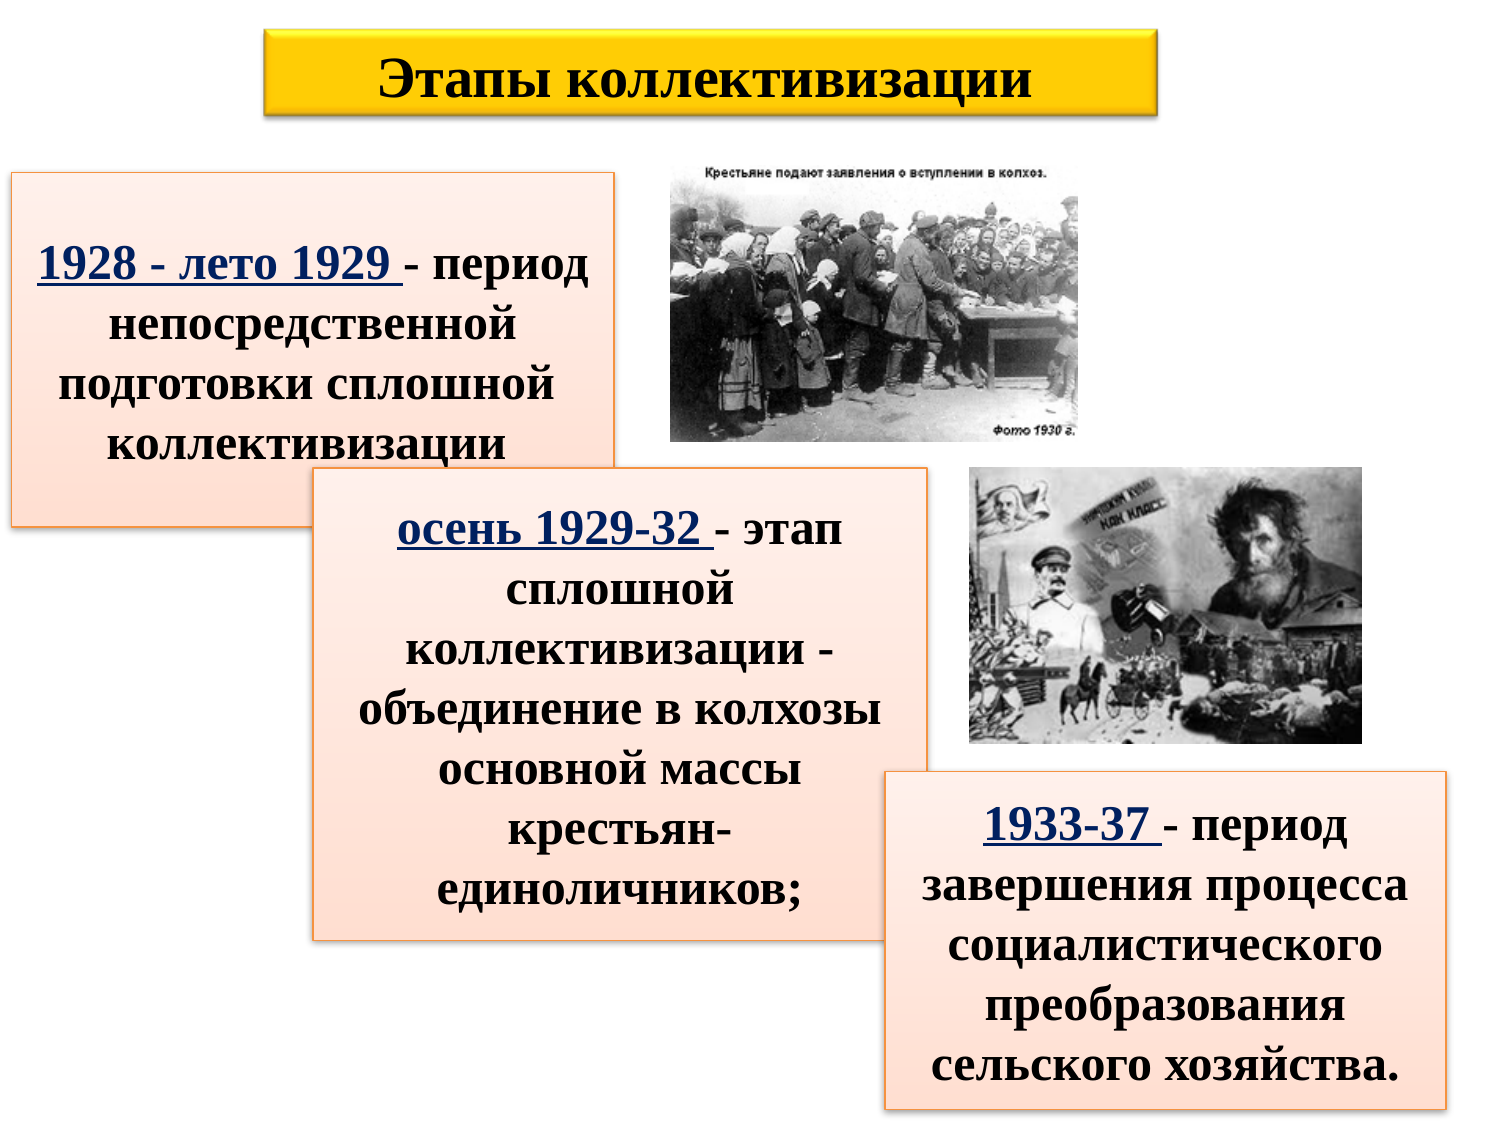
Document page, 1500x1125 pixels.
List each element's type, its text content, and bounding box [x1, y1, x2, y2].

text_box 1928 - лето 1929 - период непосредственной подготовки сплошной коллективизации [11, 172, 615, 528]
picture [969, 467, 1362, 744]
picture [669, 164, 1078, 442]
text_box осень 1929-32 - этап сплошной коллективизации - объединение в колхозы основной массы крестьян-единоличников; [312, 467, 928, 941]
text_box 1933-37 - период завершения процесса социалистического преобразования сельского хозяйства. [884, 771, 1447, 1110]
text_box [255, 15, 1167, 130]
